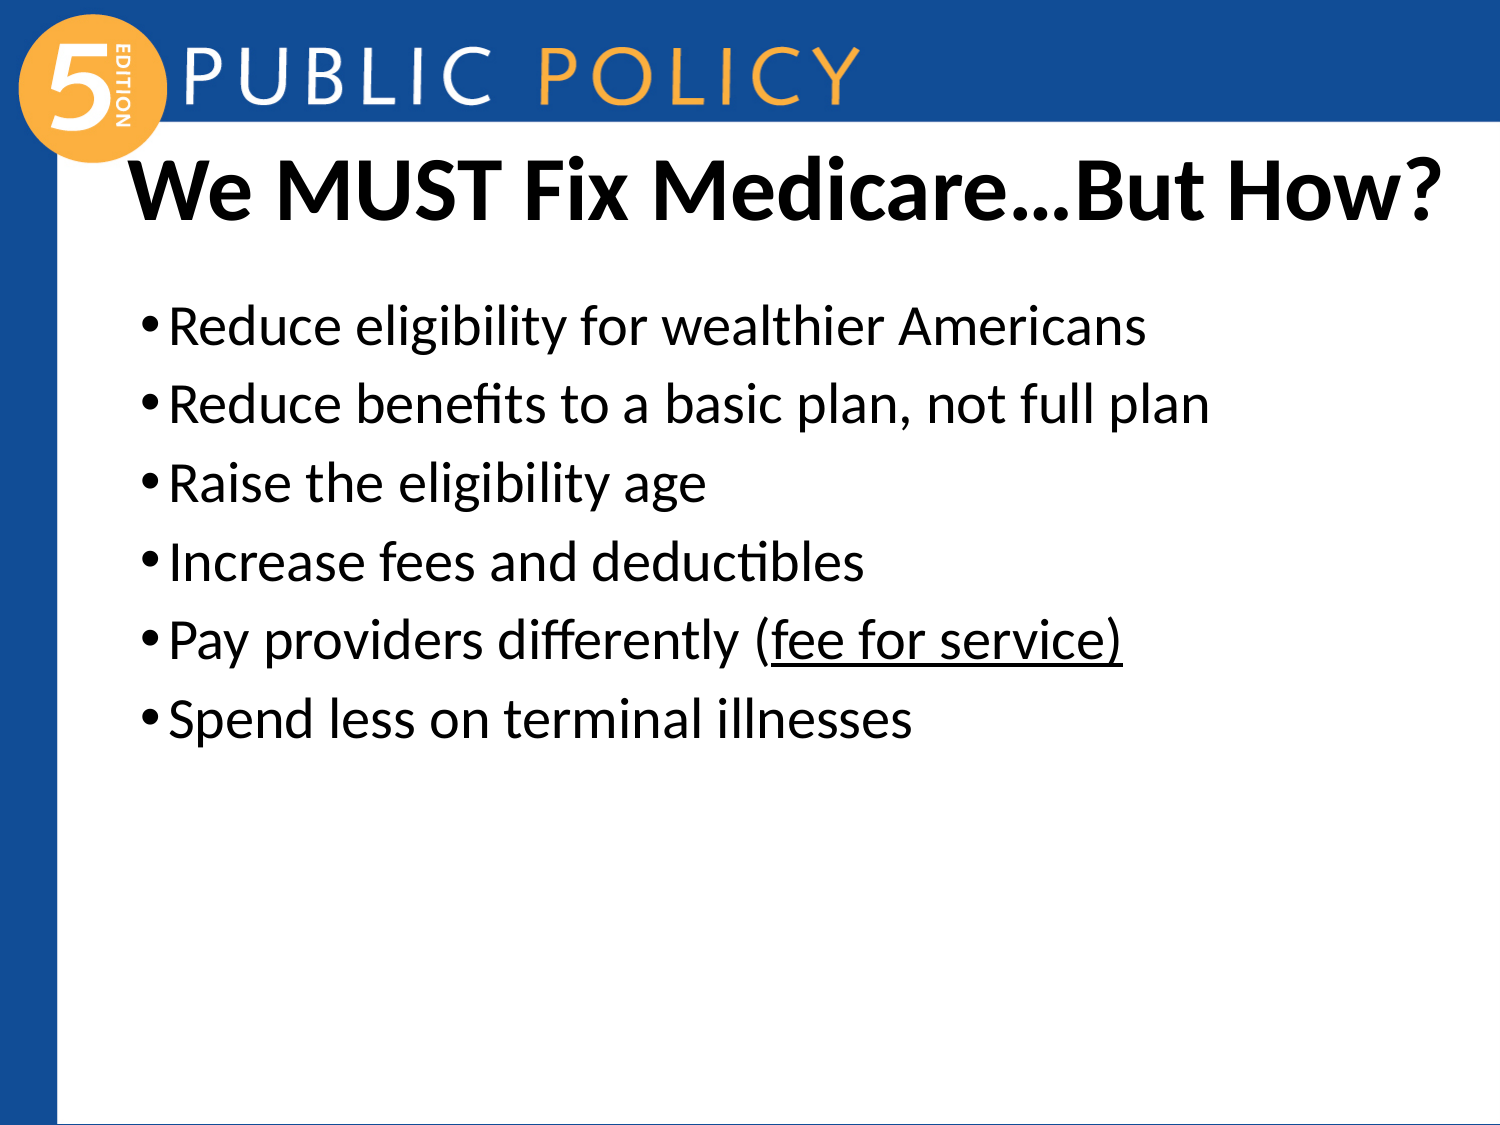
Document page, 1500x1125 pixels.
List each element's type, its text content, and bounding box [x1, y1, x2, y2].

list Reduce eligibility for wealthier Americans Reduce benefits to a basic plan, not full plan Raise the eligibility age Increase fees and deductibles Pay providers differently (fee for service) Spend less on terminal illnesses [125, 287, 1438, 1025]
title We MUST Fix Medicare…But How? [112, 82, 1475, 300]
picture [0, 0, 1500, 1125]
